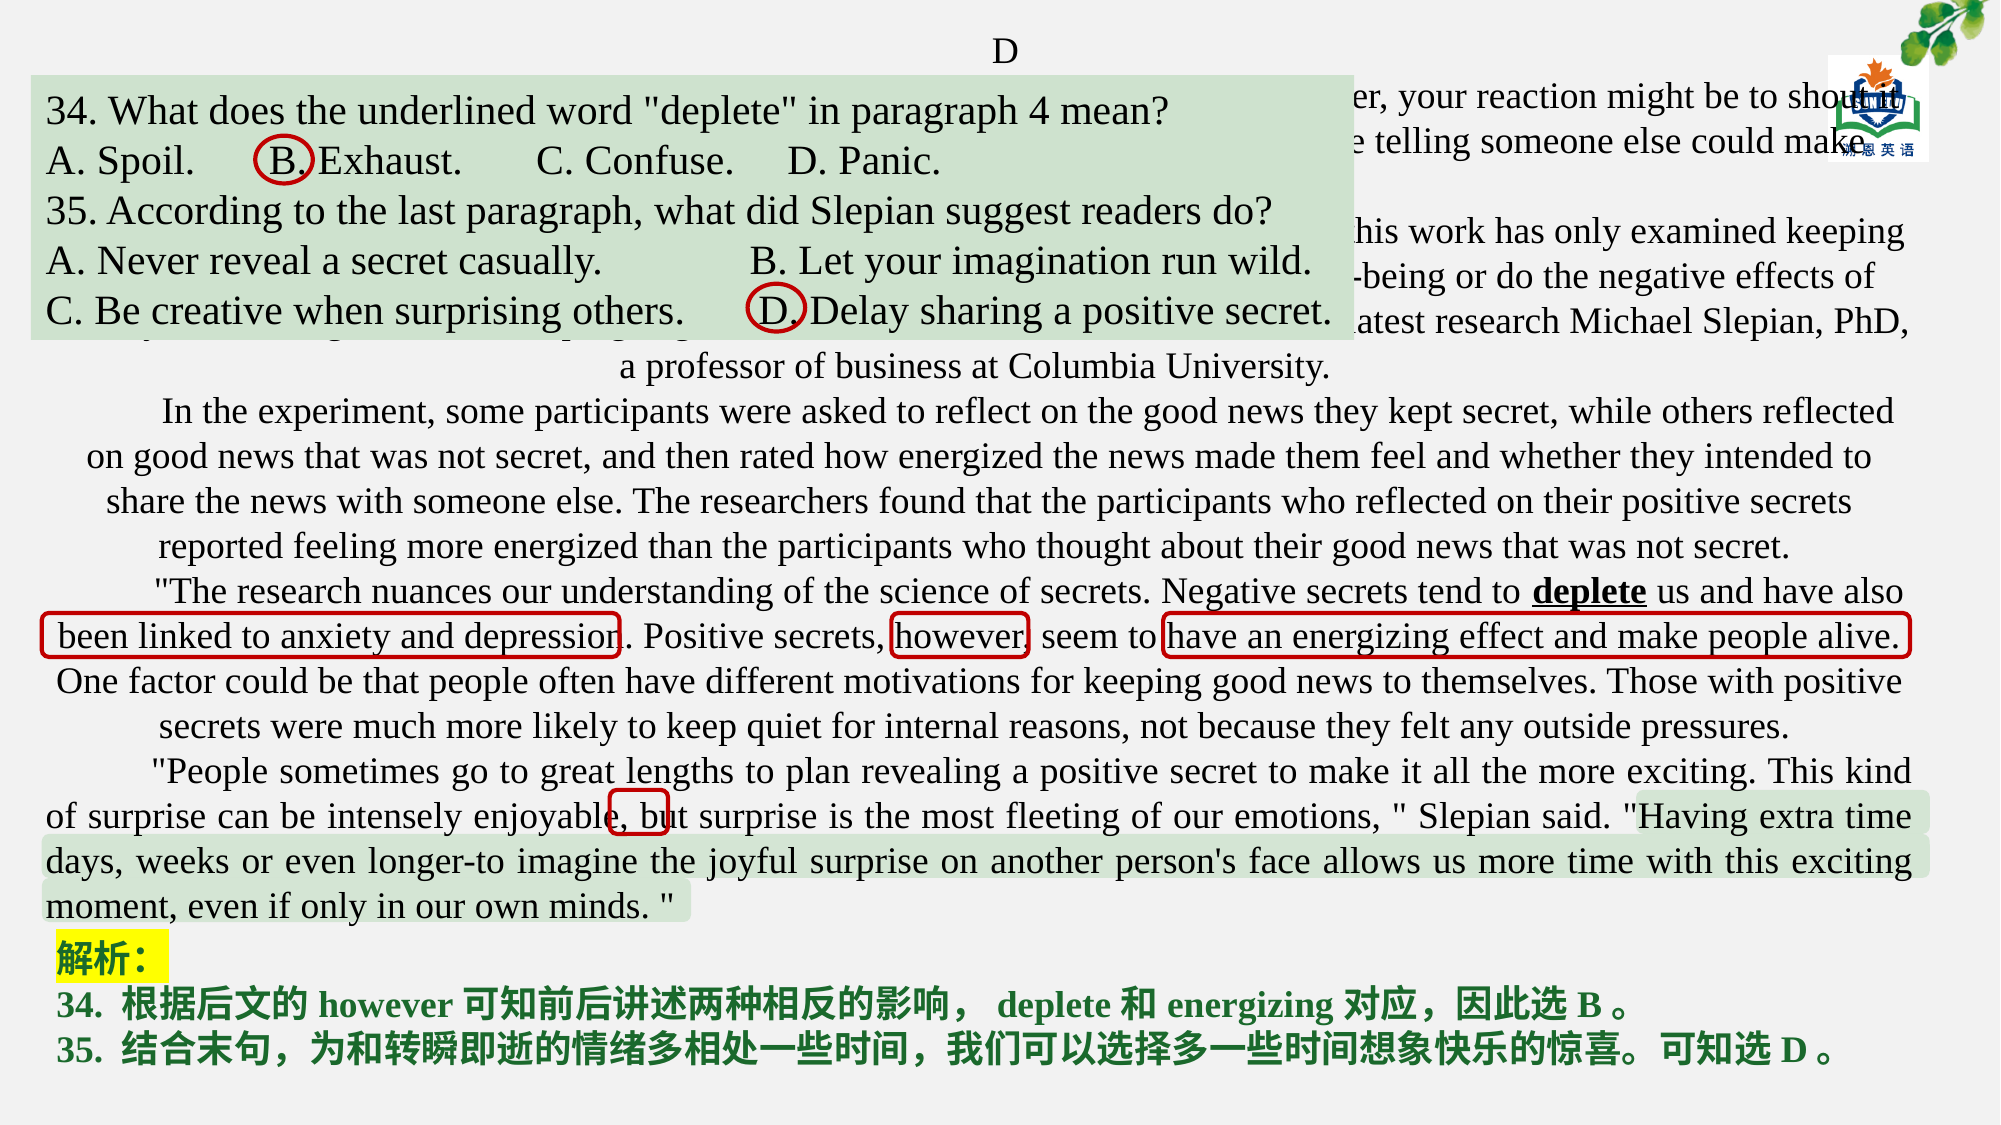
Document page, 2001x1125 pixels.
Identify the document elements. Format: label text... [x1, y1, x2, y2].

text_box 解析： 34. 根据后文的however可知前后讲述两种相反的影响，deplete和energizing对应，因此选B。 35. 结合末句，为和转瞬即逝的情绪多相处一些时间，我们可以选择多一些时间想象快乐的惊喜。可知选D。 [41, 927, 1930, 1078]
text_box 34. What does the underlined word "deplete" in paragraph 4 mean? A. Spoil. B. Exhaust. C. Confuse. D. Panic. 35. According to the last paragraph, what did Slepian suggest readers do? A. Never reveal a secret casually. B. Let your imagination run wild. C. Be creative when surprising others. D. Delay sharing a positive secret. [30, 75, 1355, 340]
text_box [746, 282, 807, 333]
text_box [1162, 611, 1912, 659]
text_box [254, 134, 314, 185]
text_box [608, 788, 670, 835]
picture [1897, 0, 2000, 75]
text_box [40, 611, 621, 659]
text_box D If your partner gets down on one knee to propose, or you get a call with the job offer, your reaction might be to shout it from the rooftops. But new research suggests that keeping good news a secret before telling someone else could make people feel more energized. "Decades of research on secrecy suggest it is bad for our well-being. However, this work has only examined keeping secrets that have negative effects for our lives. Is secrecy inherently bad for our well-being or do the negative effects of secrecy tend to originate from keeping negative secrets?" asked lead researcher of the latest research Michael Slepian, PhD, a professor of business at Columbia University. In the experiment, some participants were asked to reflect on the good news they kept secret, while others reflected on good news that was not secret, and then rated how energized the news made them feel and whether they intended to share the news with someone else. The researchers found that the participants who reflected on their positive secrets reported feeling more energized than the participants who thought about their good news that was not secret. "The research nuances our understanding of the science of secrets. Negative secrets tend to deplete us and have also been linked to anxiety and depression. Positive secrets, however, seem to have an energizing effect and make people alive. One factor could be that people often have different motivations for keeping good news to themselves. Those with positive secrets were much more likely to keep quiet for internal reasons, not because they felt any outside pressures. "People sometimes go to great lengths to plan revealing a positive secret to make it all the more exciting. This kind of surprise can be intensely enjoyable, but surprise is the most fleeting of our emotions, " Slepian said. "Having extra time days, weeks or even longer-to imagine the joyful surprise on another person's face allows us more time with this exciting moment, even if only in our own minds. " [30, 18, 1930, 933]
text_box [890, 611, 1030, 659]
